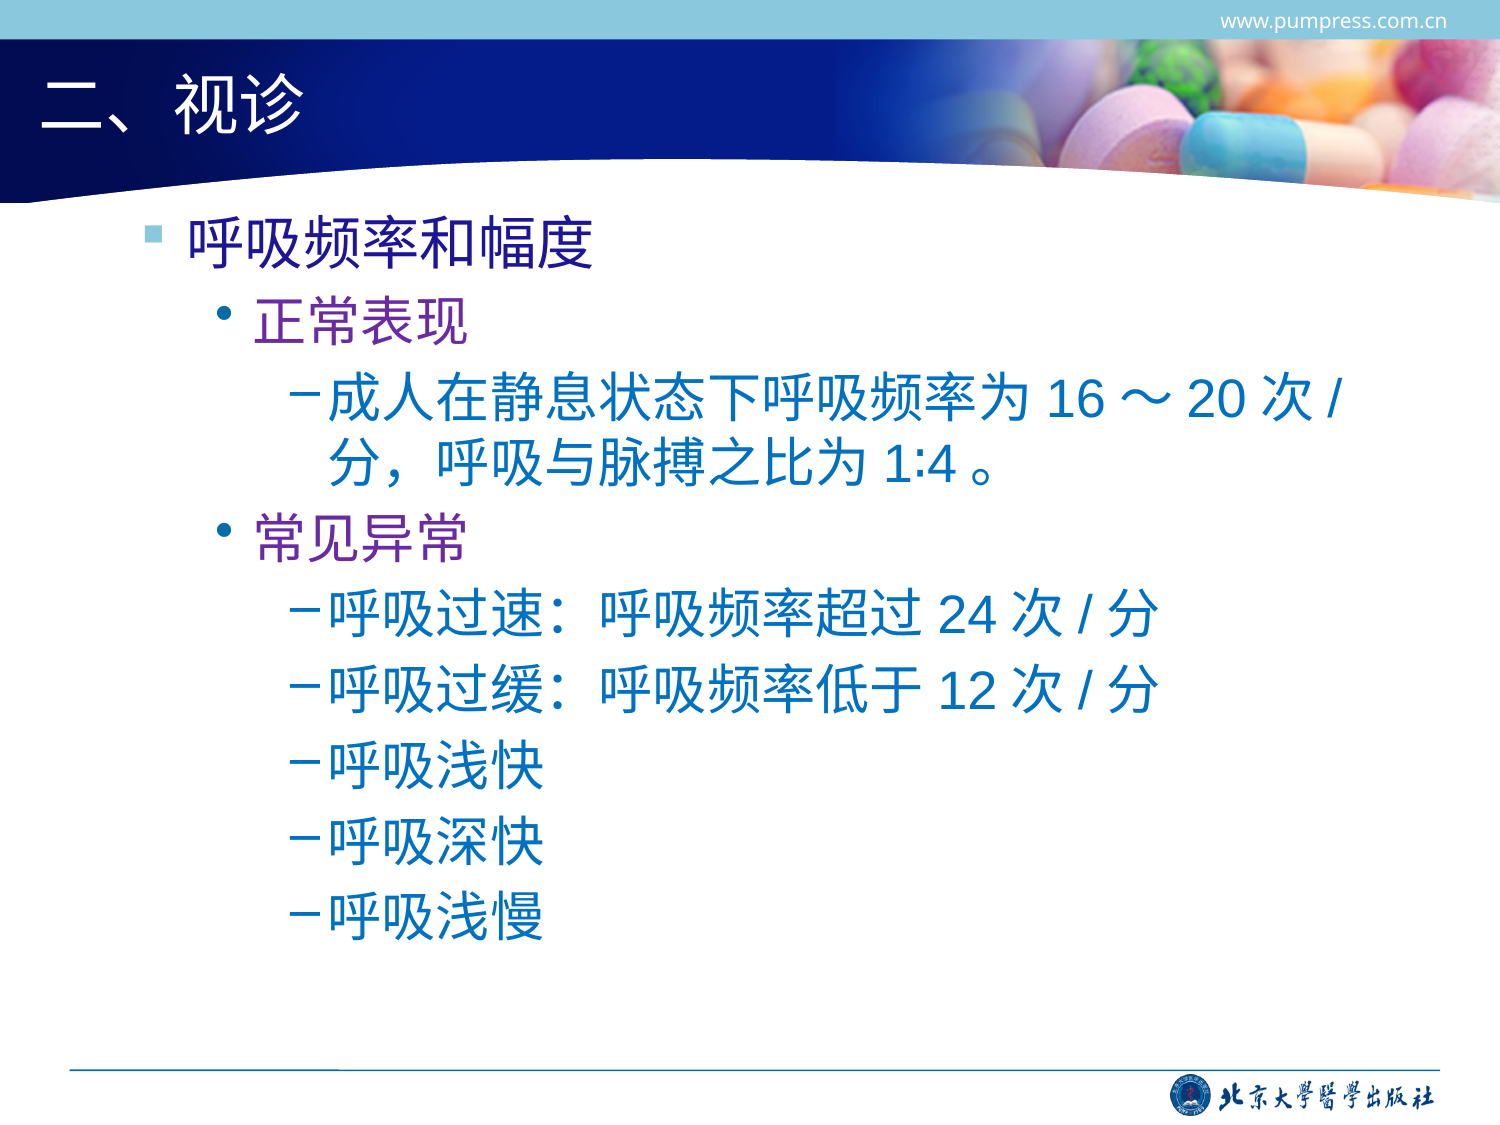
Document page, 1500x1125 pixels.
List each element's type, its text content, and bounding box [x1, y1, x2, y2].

picture [0, 40, 1500, 203]
list 呼吸频率和幅度 正常表现 成人在静息状态下呼吸频率为16～20次/分，呼吸与脉搏之比为1∶4。 常见异常 呼吸过速：呼吸频率超过24次/分 呼吸过缓：呼吸频率低于12次/分 呼吸浅快 呼吸深快 呼吸浅慢 [50, 199, 1463, 1025]
title 二、视诊 [23, 56, 1349, 149]
slide_number www.pumpress.com.cn [1024, 0, 1463, 38]
picture [1170, 1074, 1436, 1118]
